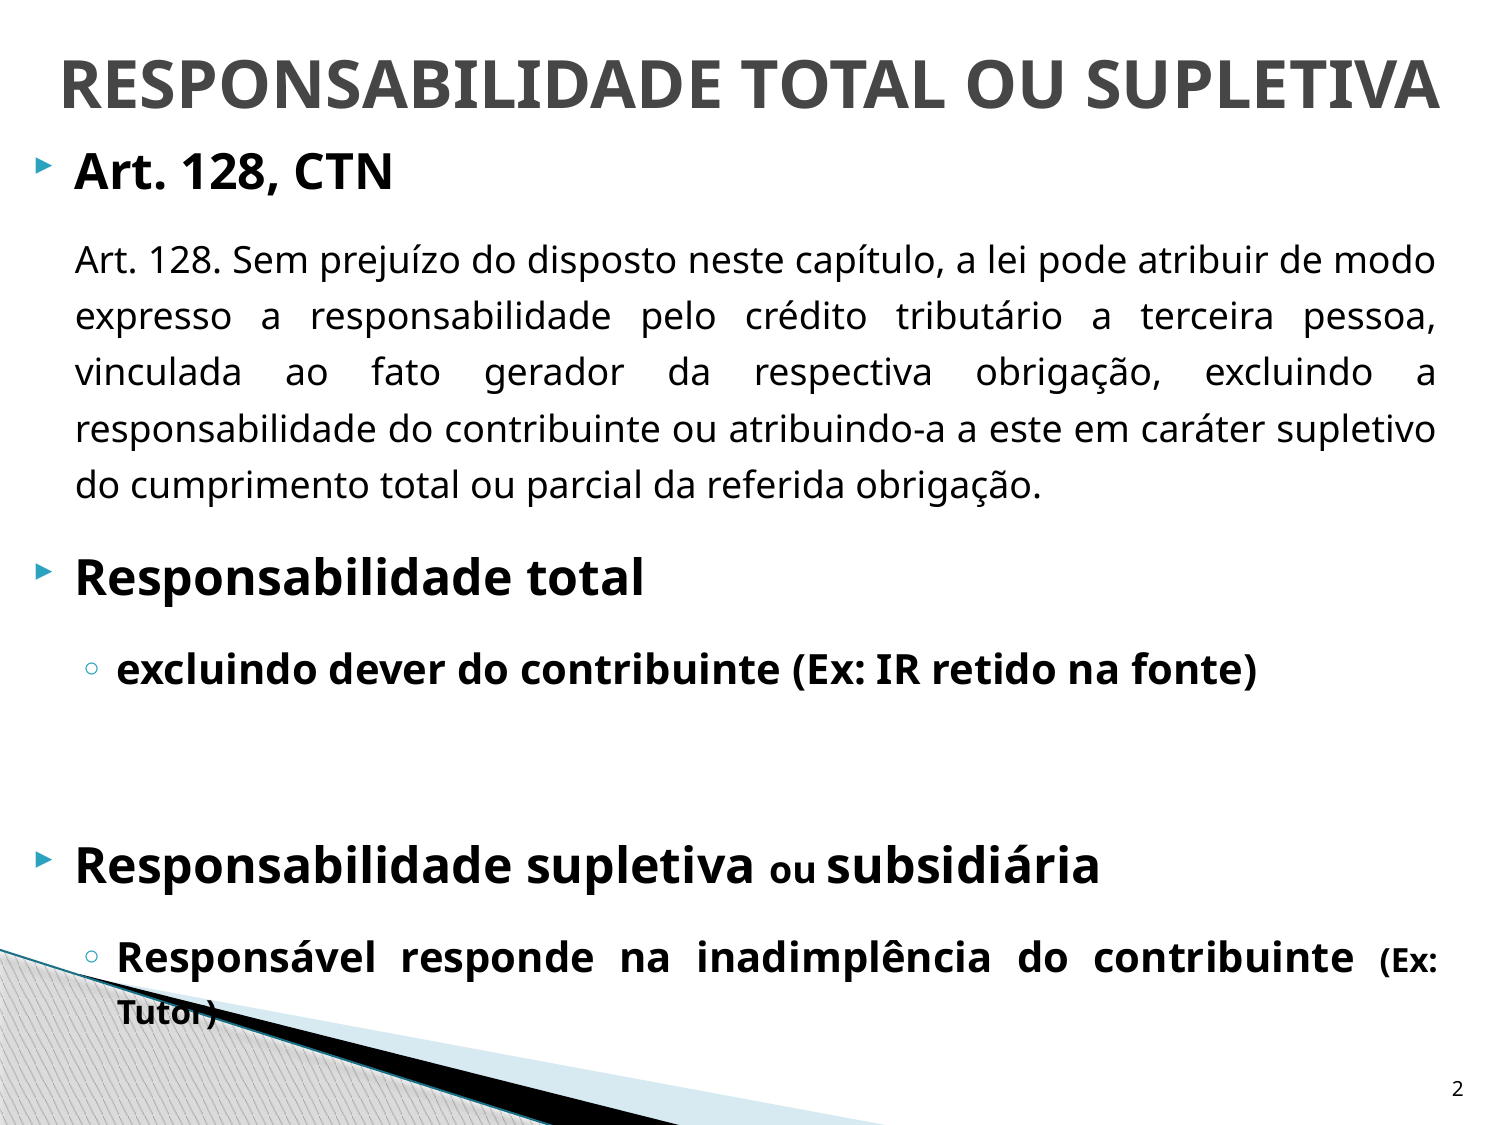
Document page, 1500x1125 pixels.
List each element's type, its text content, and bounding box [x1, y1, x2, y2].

slide_number 2 [1454, 1051, 1479, 1112]
title RESPONSABILIDADE TOTAL OU SUPLETIVA [0, 46, 1500, 118]
list Art. 128, CTN Art. 128. Sem prejuízo do disposto neste capítulo, a lei pode atribuir de modo expresso a responsabilidade pelo crédito tributário a terceira pessoa, vinculada ao fato gerador da respectiva obrigação, excluindo a responsabilidade do contribuinte ou atribuindo-a a este em caráter supletivo do cumprimento total ou parcial da referida obrigação. Responsabilidade total excluindo dever do contribuinte (Ex: IR retido na fonte) Responsabilidade supletiva ou subsidiária Responsável responde na inadimplência do contribuinte (Ex: Tutor) [0, 116, 1454, 1125]
